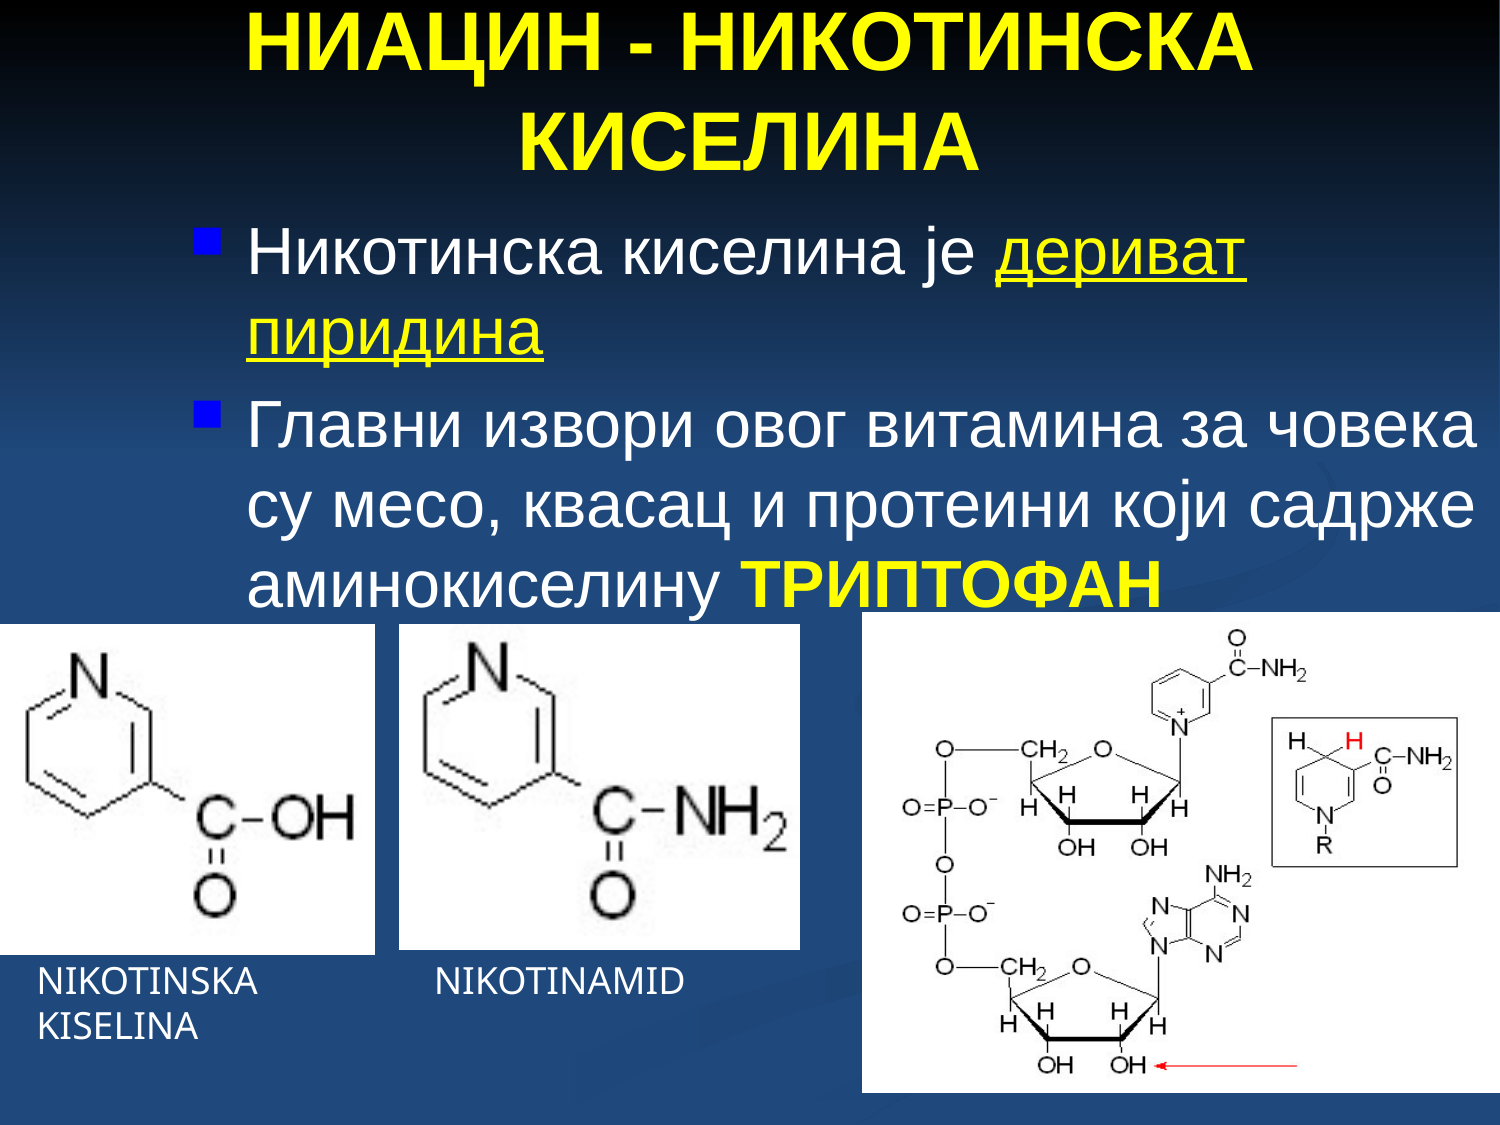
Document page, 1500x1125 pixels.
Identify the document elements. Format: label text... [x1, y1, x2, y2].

picture [399, 624, 801, 951]
text_box NIKOTINSKA KISELINA [21, 964, 273, 1055]
title НИАЦИН - НИКОТИНСКА КИСЕЛИНА [0, 0, 1500, 175]
picture [862, 612, 1500, 1094]
text_box NIKOTINAMID [419, 959, 701, 1010]
list Никотинска киселина је дериват пиридина Главни извори овог витамина за човека су месо, квасац и протеини који садрже аминокиселину ТРИПТОФАН [174, 200, 1500, 588]
picture [0, 624, 376, 955]
